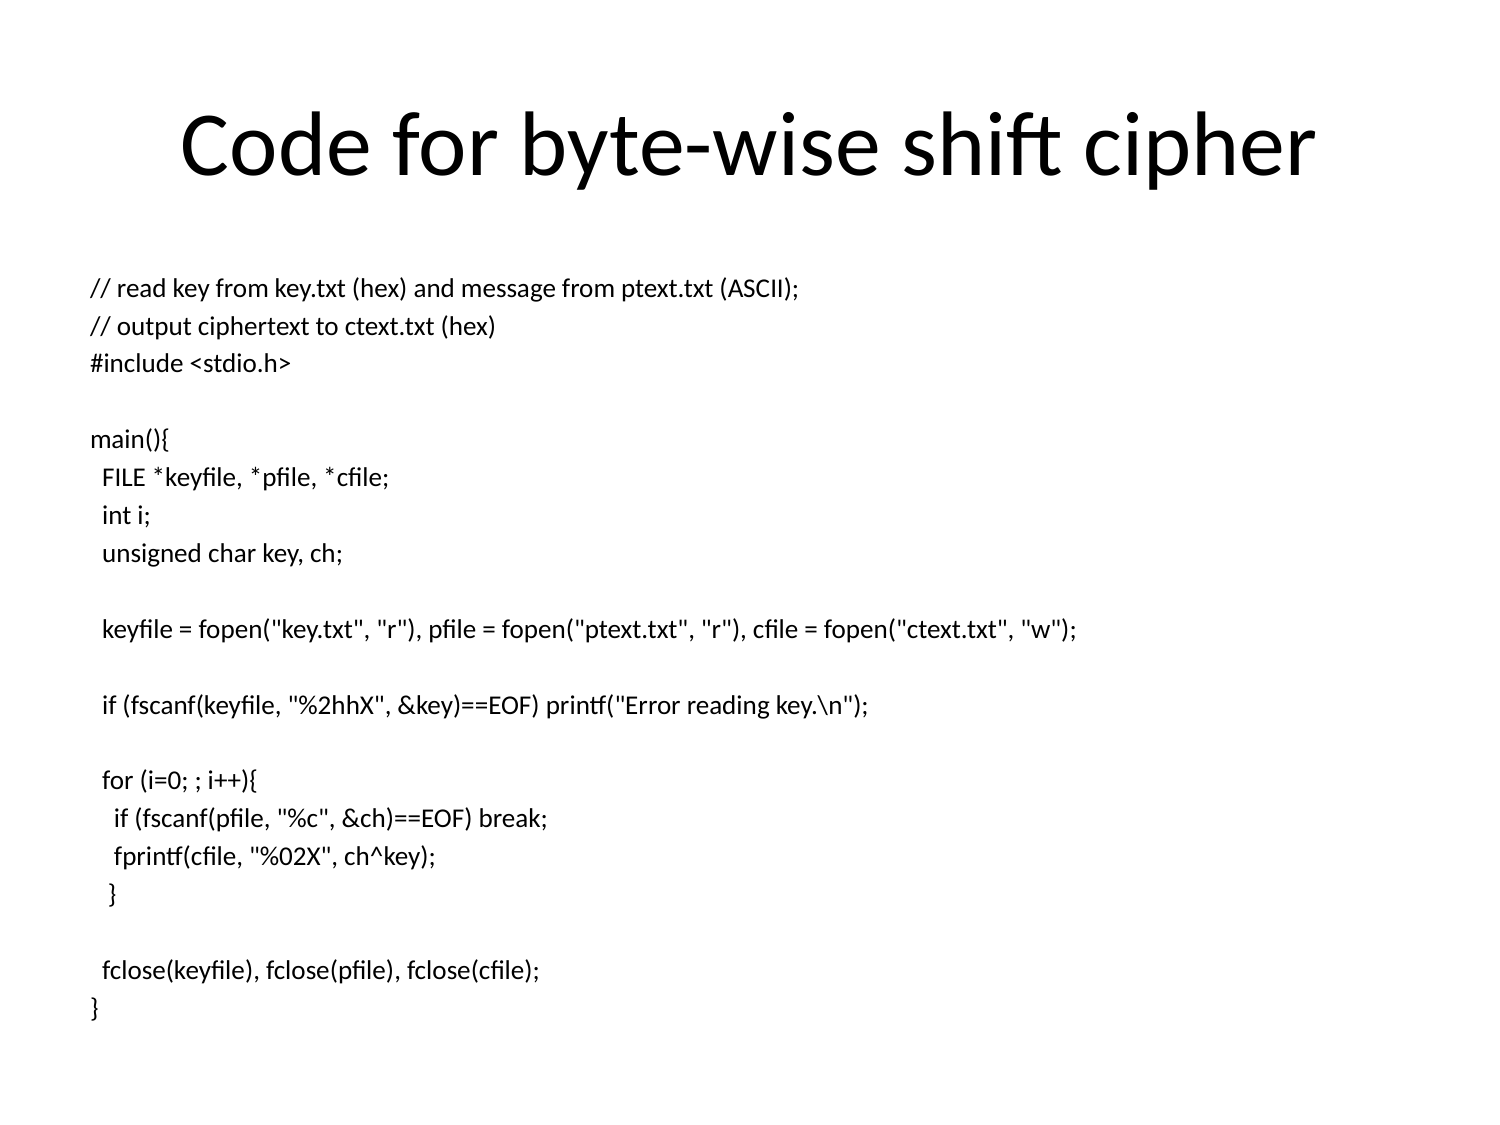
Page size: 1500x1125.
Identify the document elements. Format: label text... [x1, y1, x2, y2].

list // read key from key.txt (hex) and message from ptext.txt (ASCII); // output ciphertext to ctext.txt (hex) #include <stdio.h> main(){ FILE *keyfile, *pfile, *cfile; int i; unsigned char key, ch; keyfile = fopen("key.txt", "r"), pfile = fopen("ptext.txt", "r"), cfile = fopen("ctext.txt", "w"); if (fscanf(keyfile, "%2hhX", &key)==EOF) printf("Error reading key.\n"); for (i=0; ; i++){ if (fscanf(pfile, "%c", &ch)==EOF) break; fprintf(cfile, "%02X", ch^key); } fclose(keyfile), fclose(pfile), fclose(cfile); } [75, 262, 1425, 1075]
title Code for byte-wise shift cipher [75, 45, 1425, 233]
